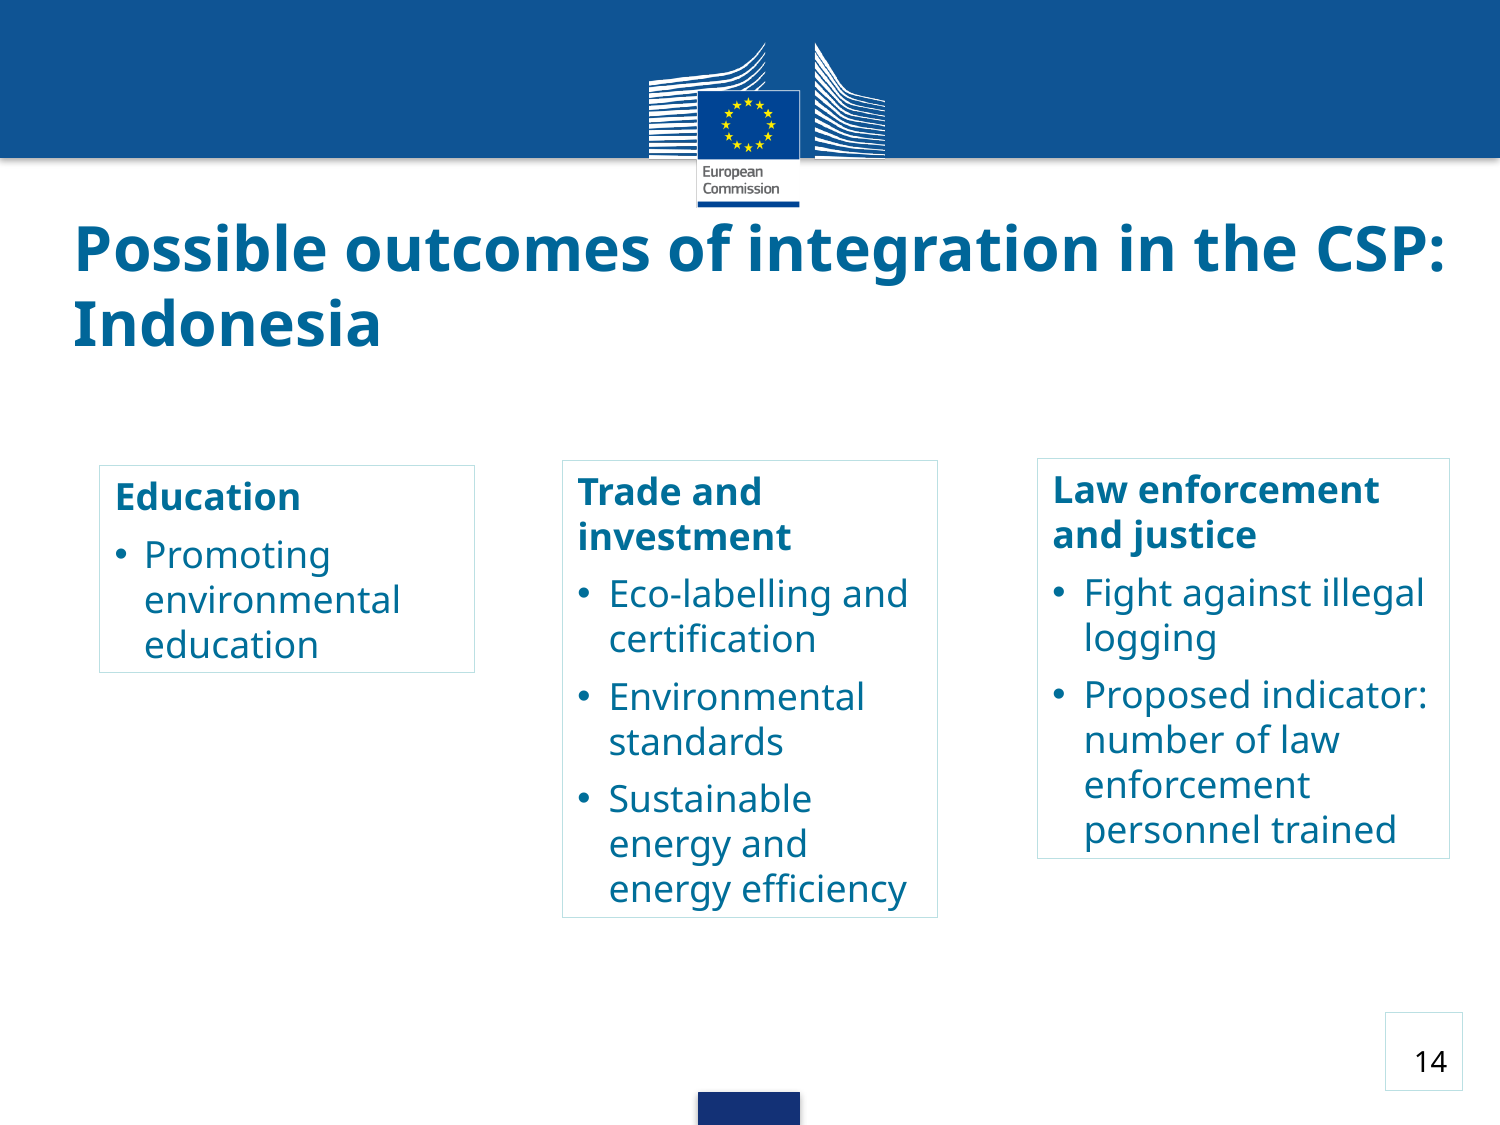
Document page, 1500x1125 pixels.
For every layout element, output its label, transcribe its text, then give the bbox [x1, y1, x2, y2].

title Possible outcomes of integration in the CSP: Indonesia [0, 182, 1500, 386]
text_box Law enforcement and justice Fight against illegal logging Proposed indicator: number of law enforcement personnel trained [1037, 458, 1450, 859]
text_box Education Promoting environmental education [99, 465, 475, 673]
picture [649, 42, 885, 182]
text_box Trade and investment Eco-labelling and certification Environmental standards Sustainable energy and energy efficiency [562, 460, 938, 918]
slide_number 14 [1385, 1012, 1463, 1091]
